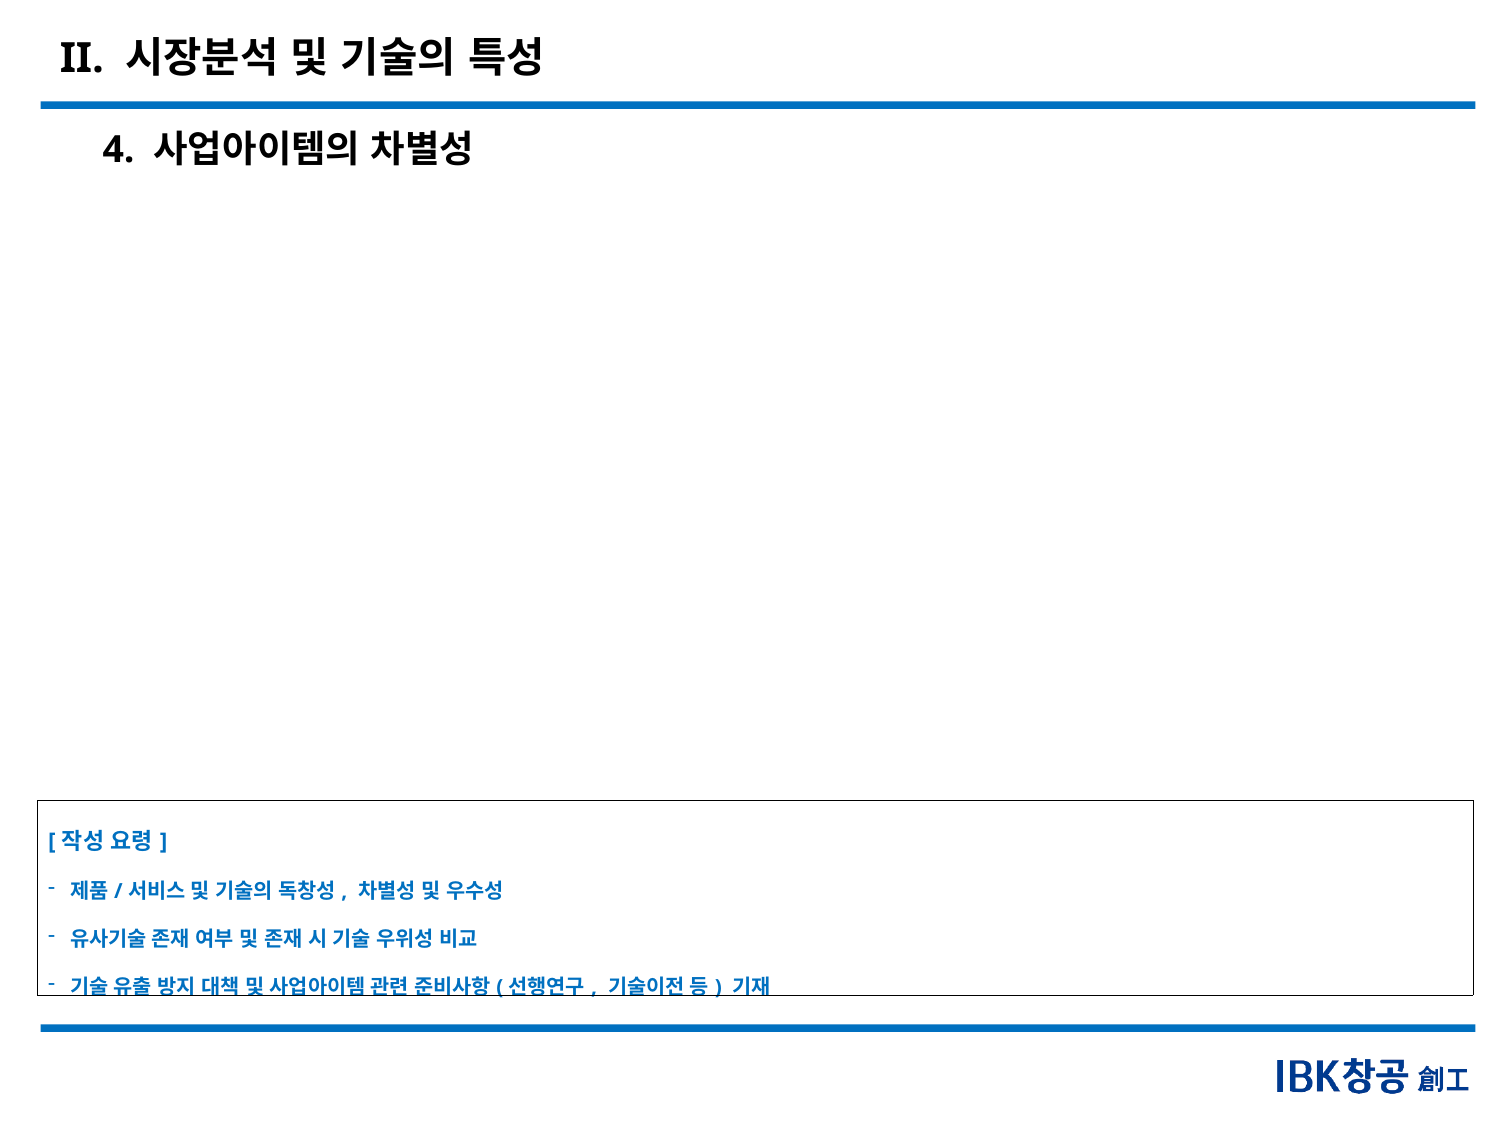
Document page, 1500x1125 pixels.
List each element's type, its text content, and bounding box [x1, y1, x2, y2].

table_header [작성 요령] 제품/서비스 및 기술의 독창성, 차별성 및 우수성 유사기술 존재 여부 및 존재 시 기술 우위성 비교 기술 유출 방지 대책 및 사업아이템 관련 준비사항(선행연구, 기술이전 등) 기재 [38, 801, 1473, 995]
text_box II. 시장분석 및 기술의 특성 [45, 23, 572, 89]
text_box [40, 1023, 1477, 1033]
picture [1267, 1048, 1476, 1104]
text_box [40, 100, 1477, 110]
text_box 4. 사업아이템의 차별성 [87, 117, 1316, 177]
